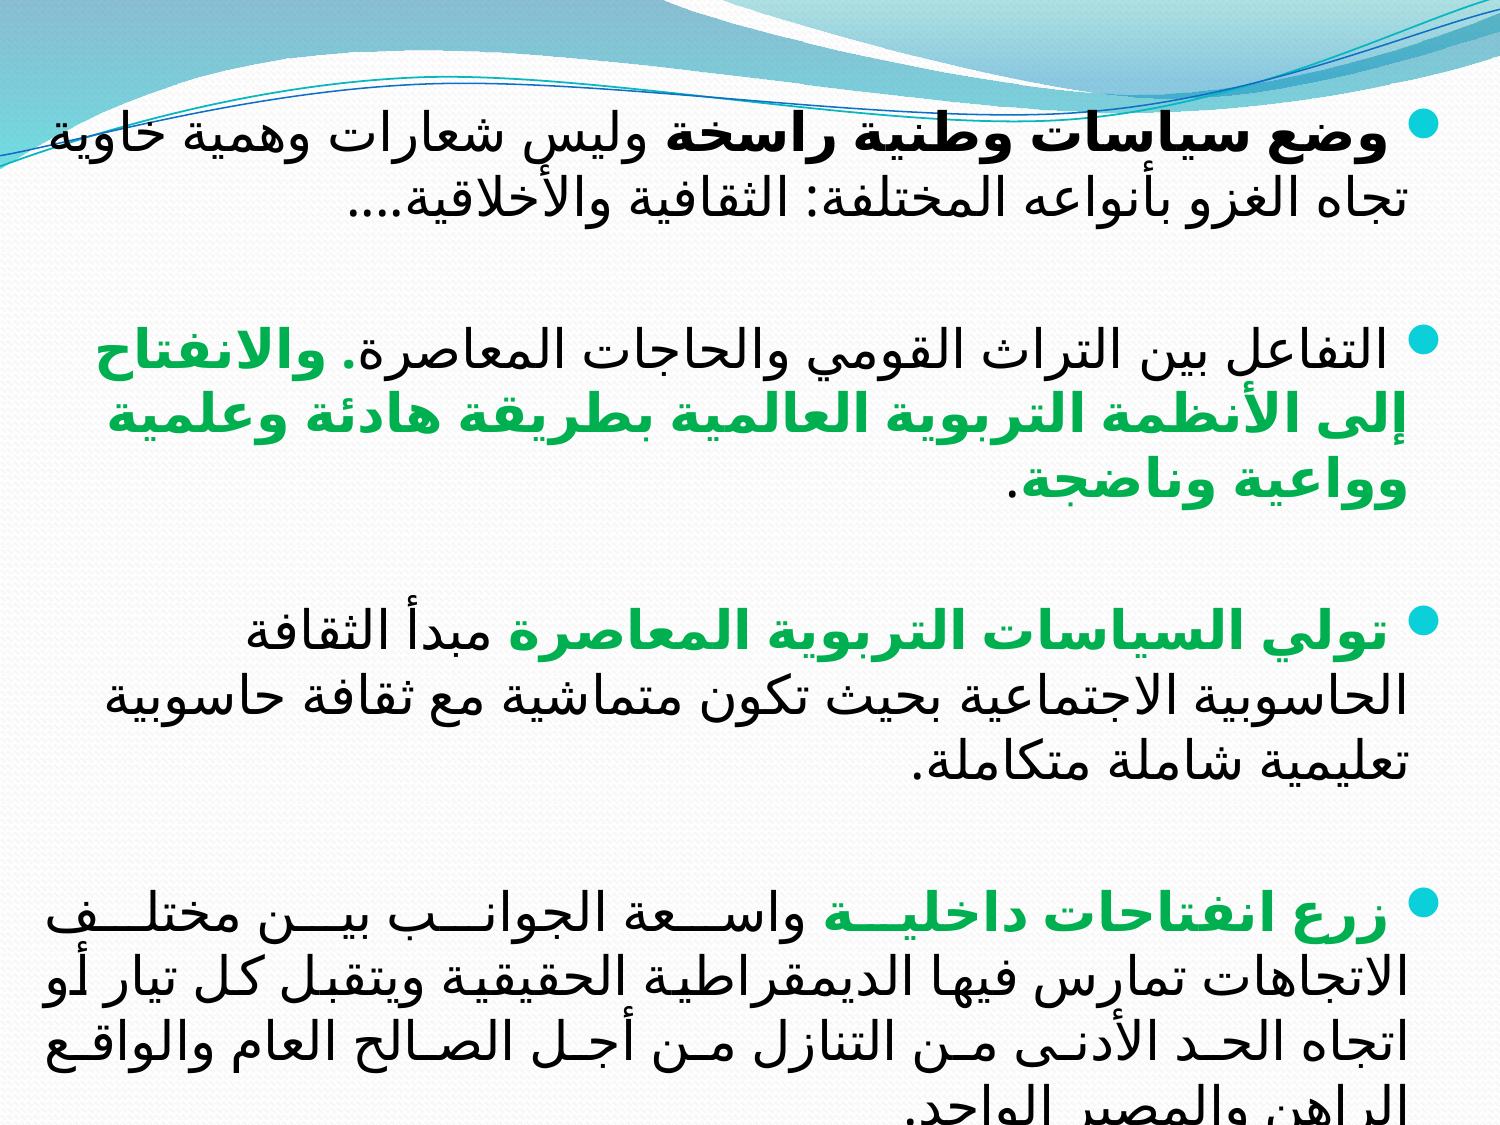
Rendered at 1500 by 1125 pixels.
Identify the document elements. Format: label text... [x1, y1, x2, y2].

list وضع سياسات وطنية راسخة وليس شعارات وهمية خاوية تجاه الغزو بأنواعه المختلفة: الثقافية والأخلاقية.... التفاعل بين التراث القومي والحاجات المعاصرة. والانفتاح إلى الأنظمة التربوية العالمية بطريقة هادئة وعلمية وواعية وناضجة. تولي السياسات التربوية المعاصرة مبدأ الثقافة الحاسوبية الاجتماعية بحيث تكون متماشية مع ثقافة حاسوبية تعليمية شاملة متكاملة. زرع انفتاحات داخلية واسعة الجوانب بين مختلف الاتجاهات تمارس فيها الديمقراطية الحقيقية ويتقبل كل تيار أو اتجاه الحد الأدنى من التنازل من أجل الصالح العام والواقع الراهن والمصير الواحد. [29, 90, 1471, 1094]
